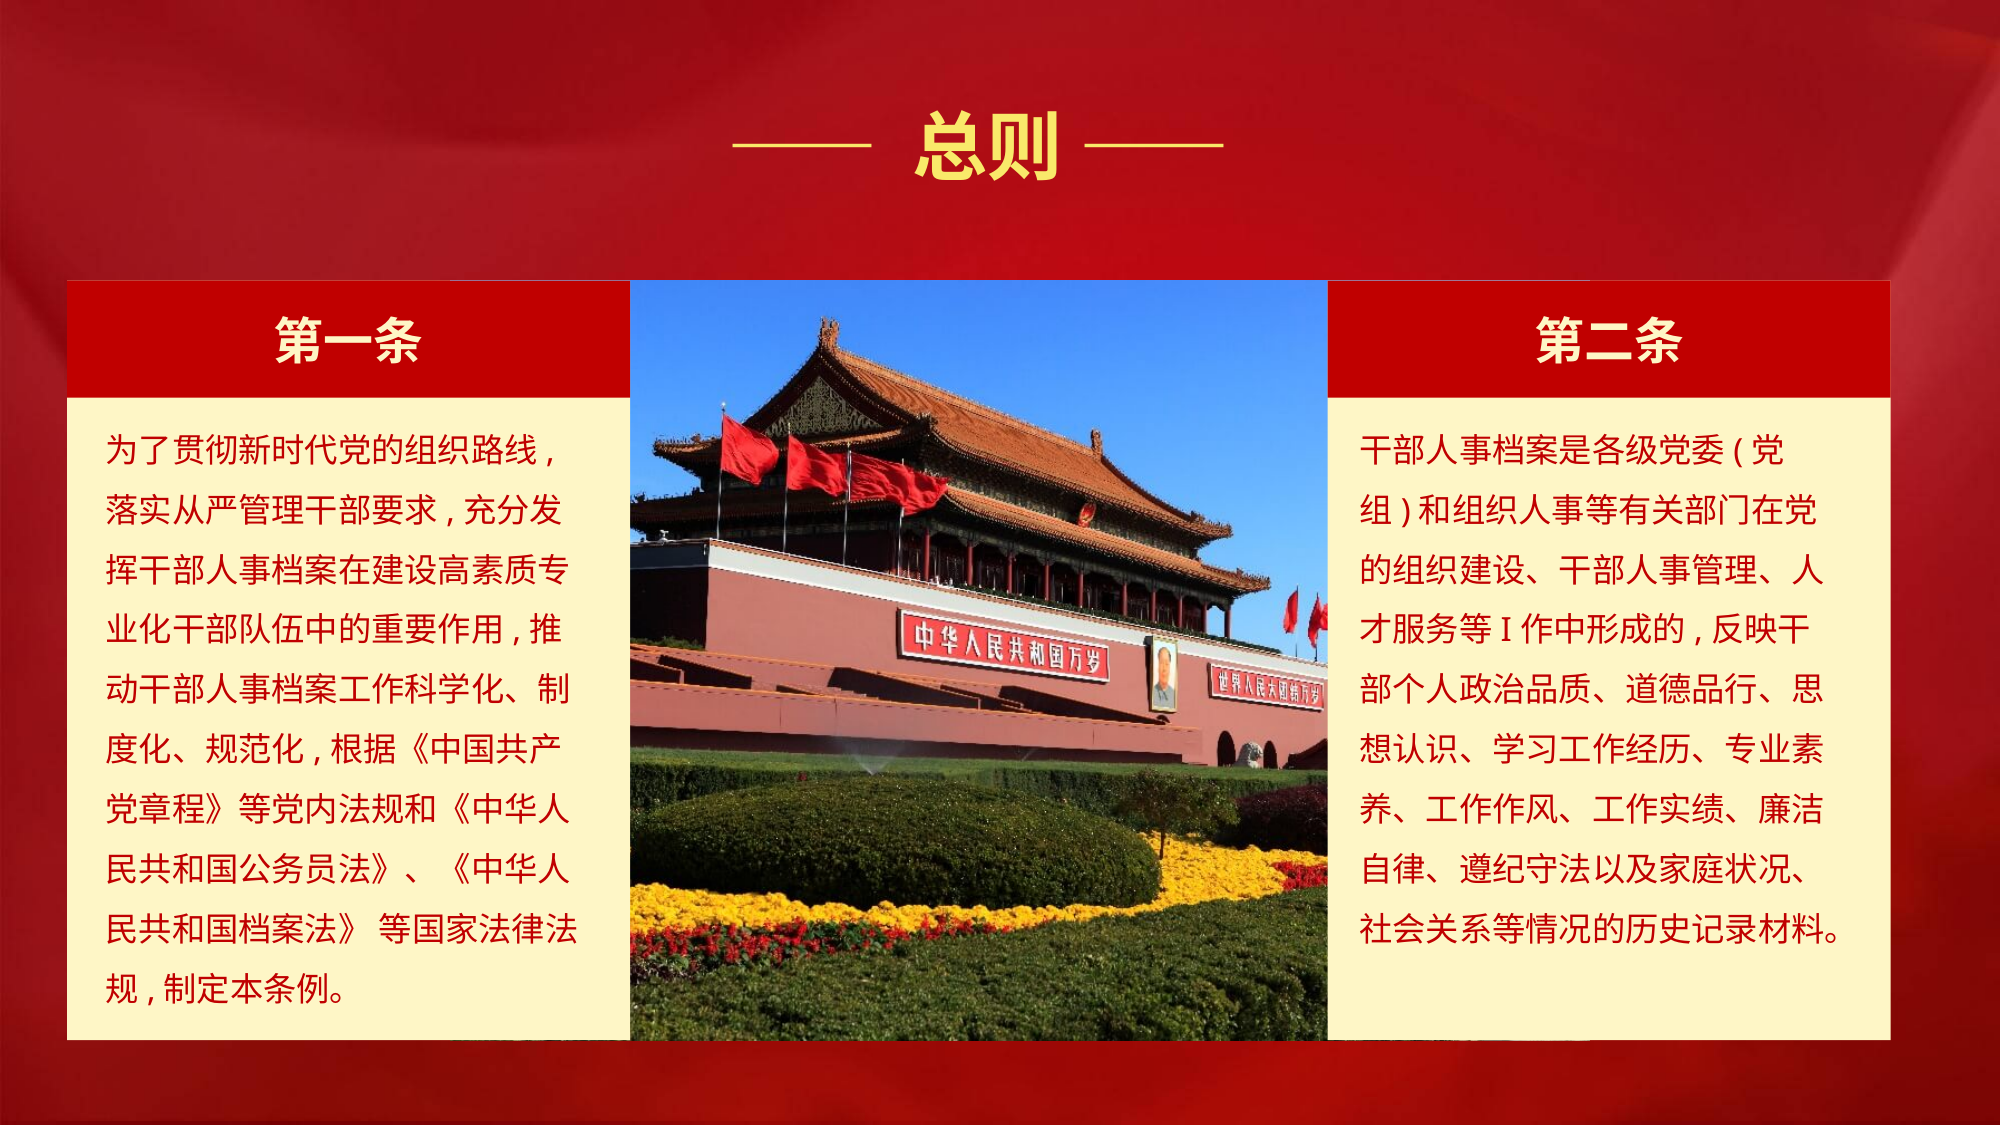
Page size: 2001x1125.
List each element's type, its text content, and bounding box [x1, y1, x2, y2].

text_box [1590, 399, 1892, 1041]
picture [0, 0, 2000, 1125]
text_box [66, 399, 450, 1041]
text_box 第二条 [1590, 280, 1892, 399]
text_box 第一条 [66, 280, 450, 399]
text_box —— 总则 —— [67, 92, 1891, 197]
text_box 为了贯彻新时代党的组织路线,落实从严管理干部要求,充分发挥干部人事档案在建设高素质专业化干部队伍中的重要作用,推动干部人事档案工作科学化、制度化、规范化,根据《中国共产党章程》等党内法规和《中华人民共和国公务员法》、《中华人民共和国档案法》 等国家法律法规,制定本条例。 [90, 401, 450, 1016]
text_box 干部人事档案是各级党委(党组)和组织人事等有关部门在党的组织建设、干部人事管理、人才服务等I作中形成的,反映干部个人政治品质、道德品行、思想认识、学习工作经历、专业素养、工作作风、工作实绩、廉洁自律、遵纪守法以及家庭状况、社会关系等情况的历史记录材料。 [1590, 401, 1849, 956]
